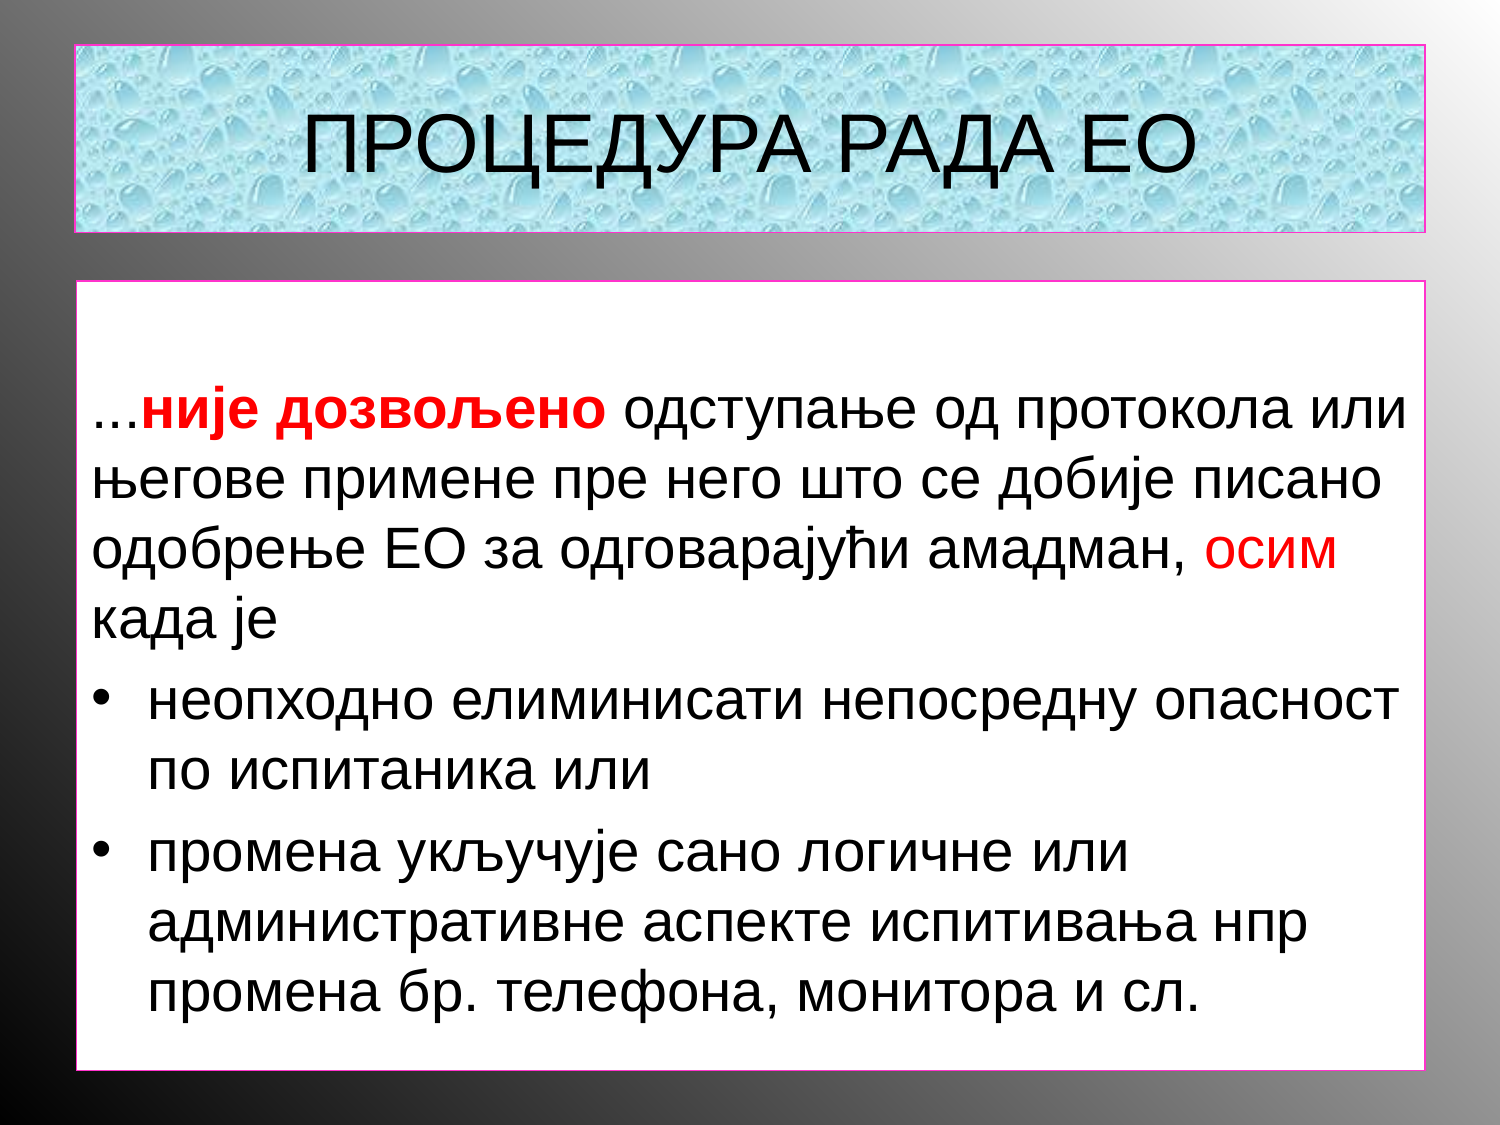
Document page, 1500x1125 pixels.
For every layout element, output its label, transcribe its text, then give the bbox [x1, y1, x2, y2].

title ПРОЦЕДУРА РАДА ЕО [74, 44, 1426, 233]
list ...није дозвољено одступање од протокола или његове примене пре него што се добије писано одобрење ЕО за одговарајући амадман, осим када је неопходно елиминисати непосредну опасност по испитаника или промена укључује сано логичне или административне аспекте испитивања нпр промена бр. телефона, монитора и сл. [76, 280, 1426, 1071]
